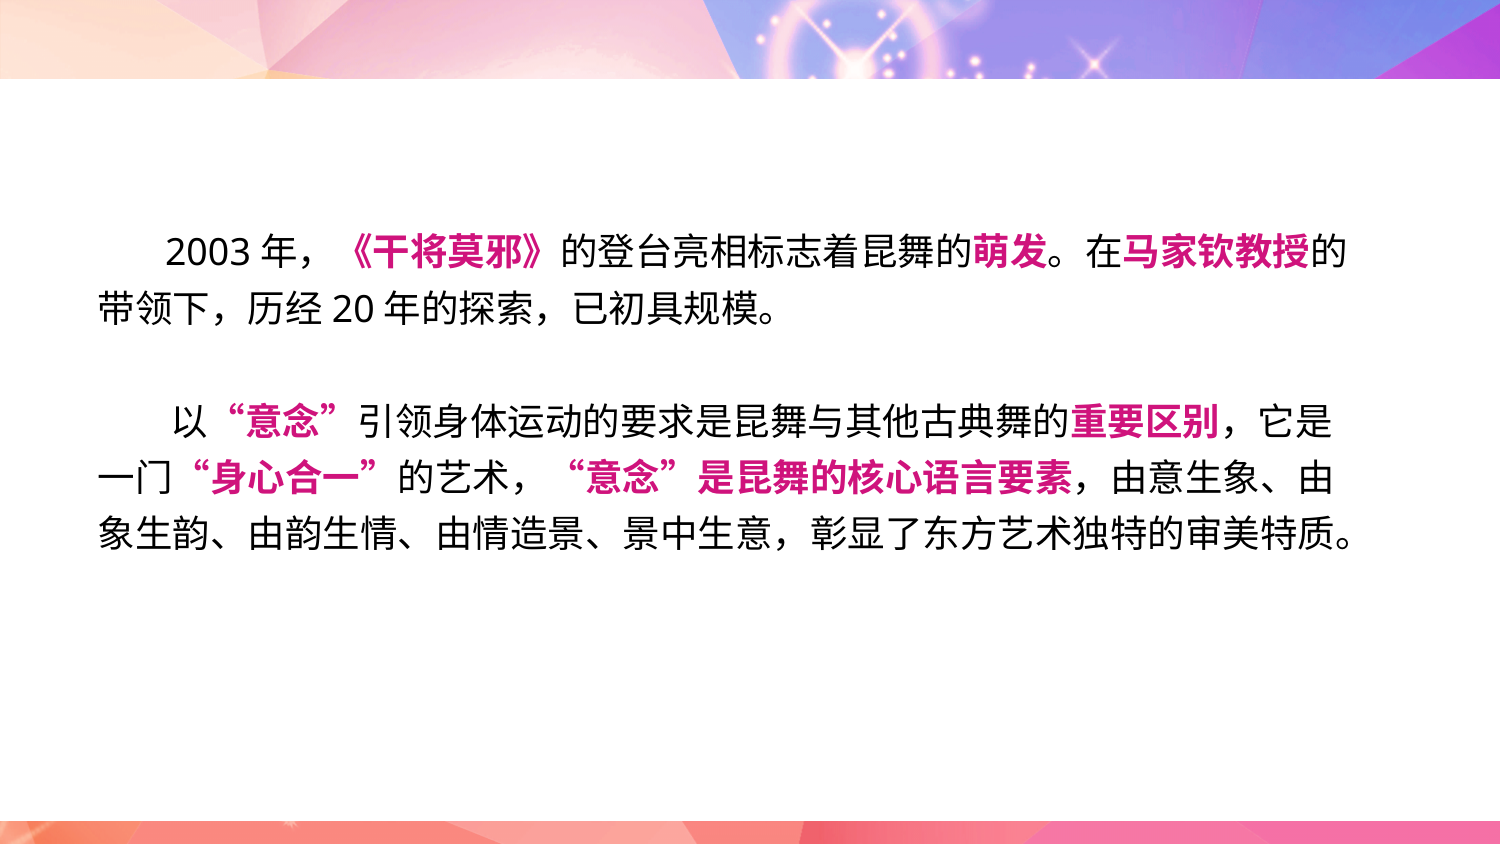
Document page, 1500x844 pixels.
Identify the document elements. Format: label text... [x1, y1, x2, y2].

picture [0, 821, 1500, 844]
picture [0, 0, 1500, 79]
text_box 2003年，《干将莫邪》的登台亮相标志着昆舞的萌发。在马家钦教授的带领下，历经20年的探索，已初具规模。 以“意念”引领身体运动的要求是昆舞与其他古典舞的重要区别，它是一门“身心合一”的艺术，“意念”是昆舞的核心语言要素，由意生象、由象生韵、由韵生情、由情造景、景中生意，彰显了东方艺术独特的审美特质。 [83, 204, 1375, 683]
